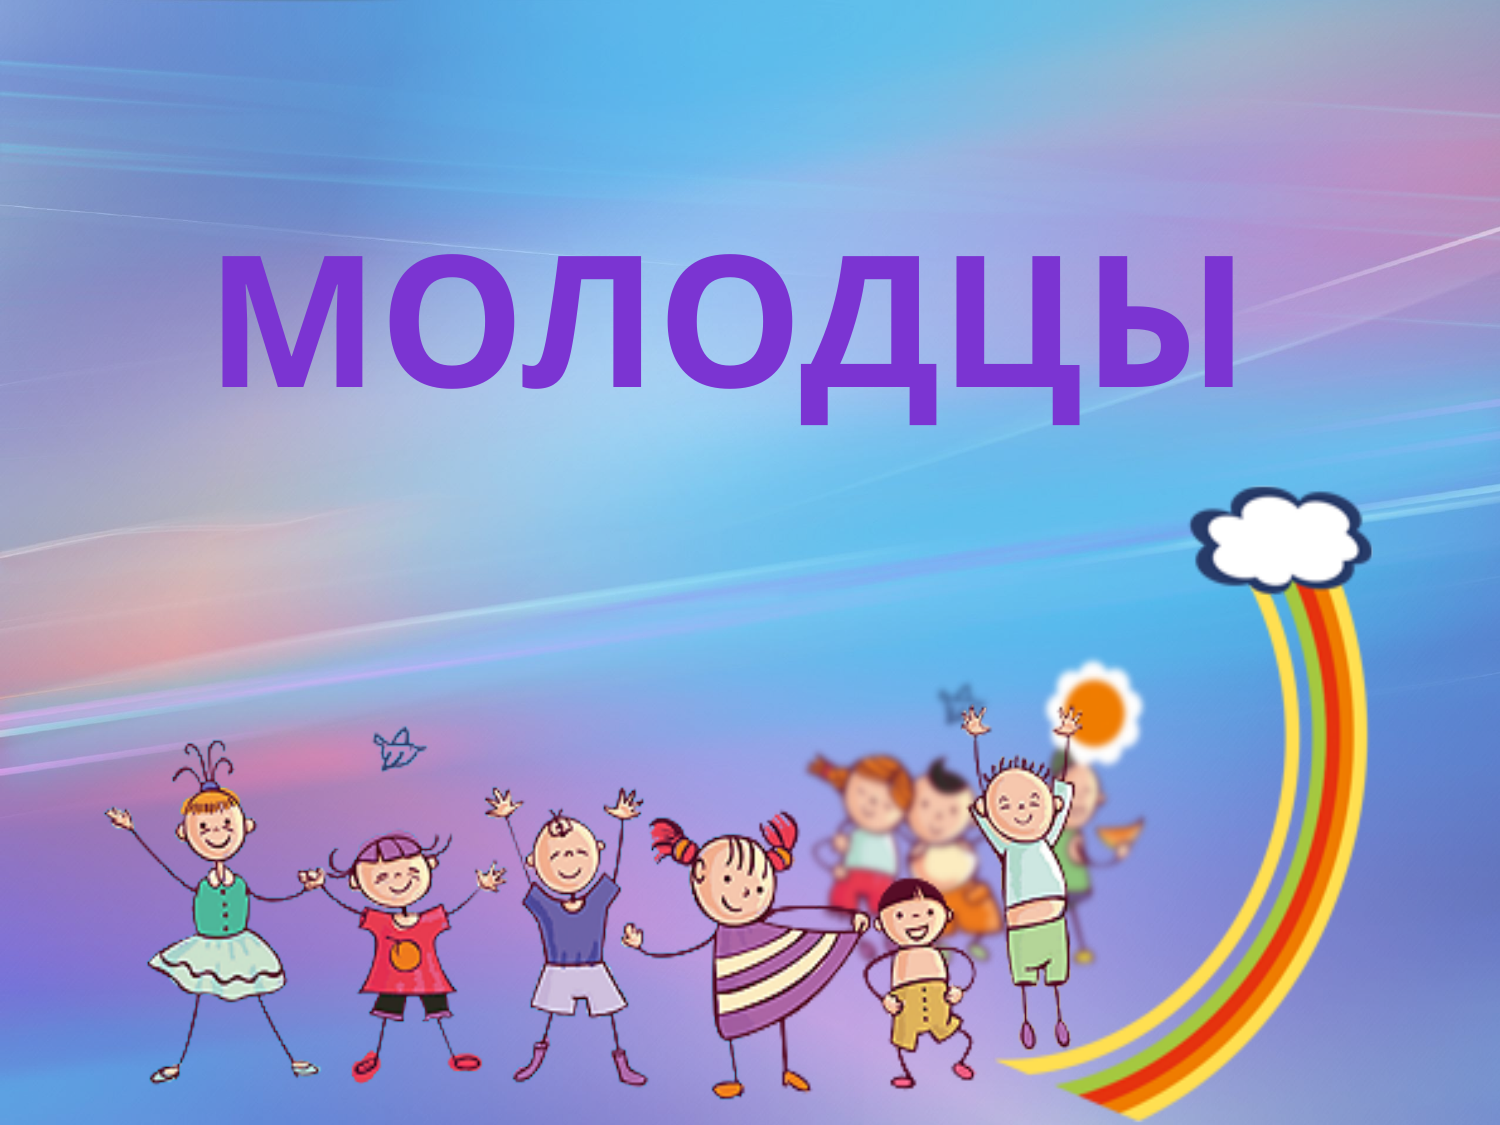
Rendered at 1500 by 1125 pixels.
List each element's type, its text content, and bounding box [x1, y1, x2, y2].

picture [100, 479, 1389, 1125]
title МОЛОДЦЫ [53, 219, 1404, 408]
